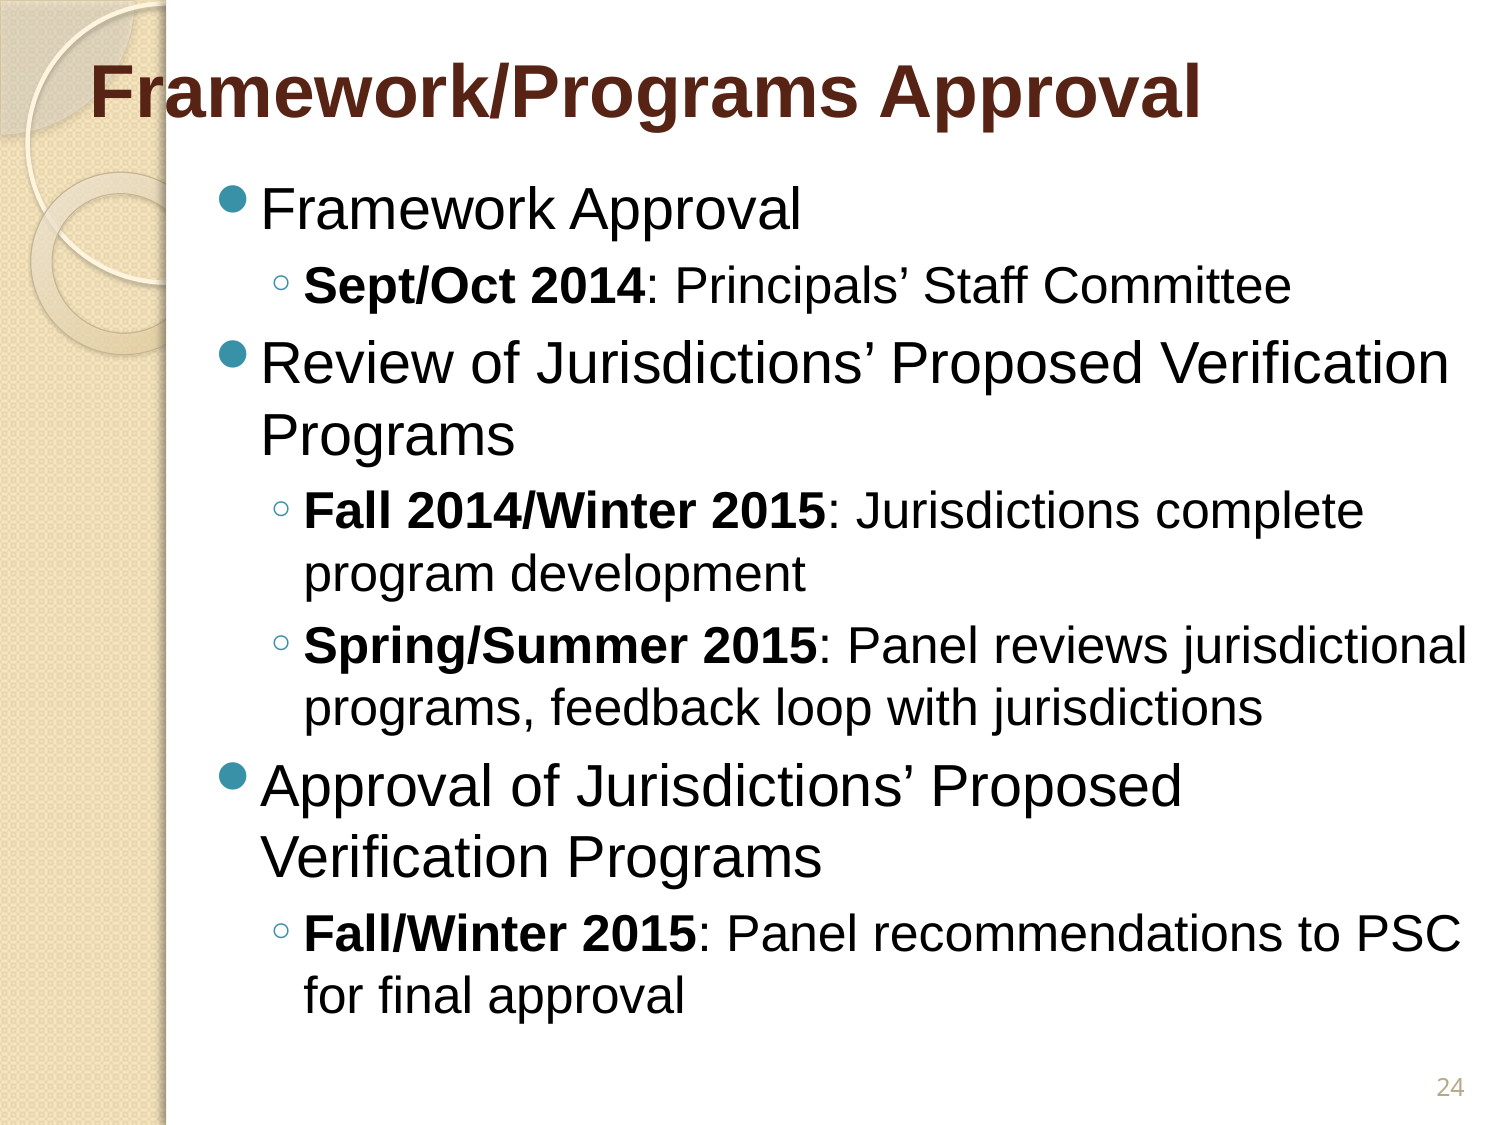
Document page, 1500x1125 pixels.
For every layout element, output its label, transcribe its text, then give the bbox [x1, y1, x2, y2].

slide_number 24 [1413, 1034, 1488, 1113]
title Framework/Programs Approval [75, 0, 1425, 175]
list Framework Approval Sept/Oct 2014: Principals’ Staff Committee Review of Jurisdictions’ Proposed Verification Programs Fall 2014/Winter 2015: Jurisdictions complete program development Spring/Summer 2015: Panel reviews jurisdictional programs, feedback loop with jurisdictions Approval of Jurisdictions’ Proposed Verification Programs Fall/Winter 2015: Panel recommendations to PSC for final approval [187, 162, 1500, 1100]
